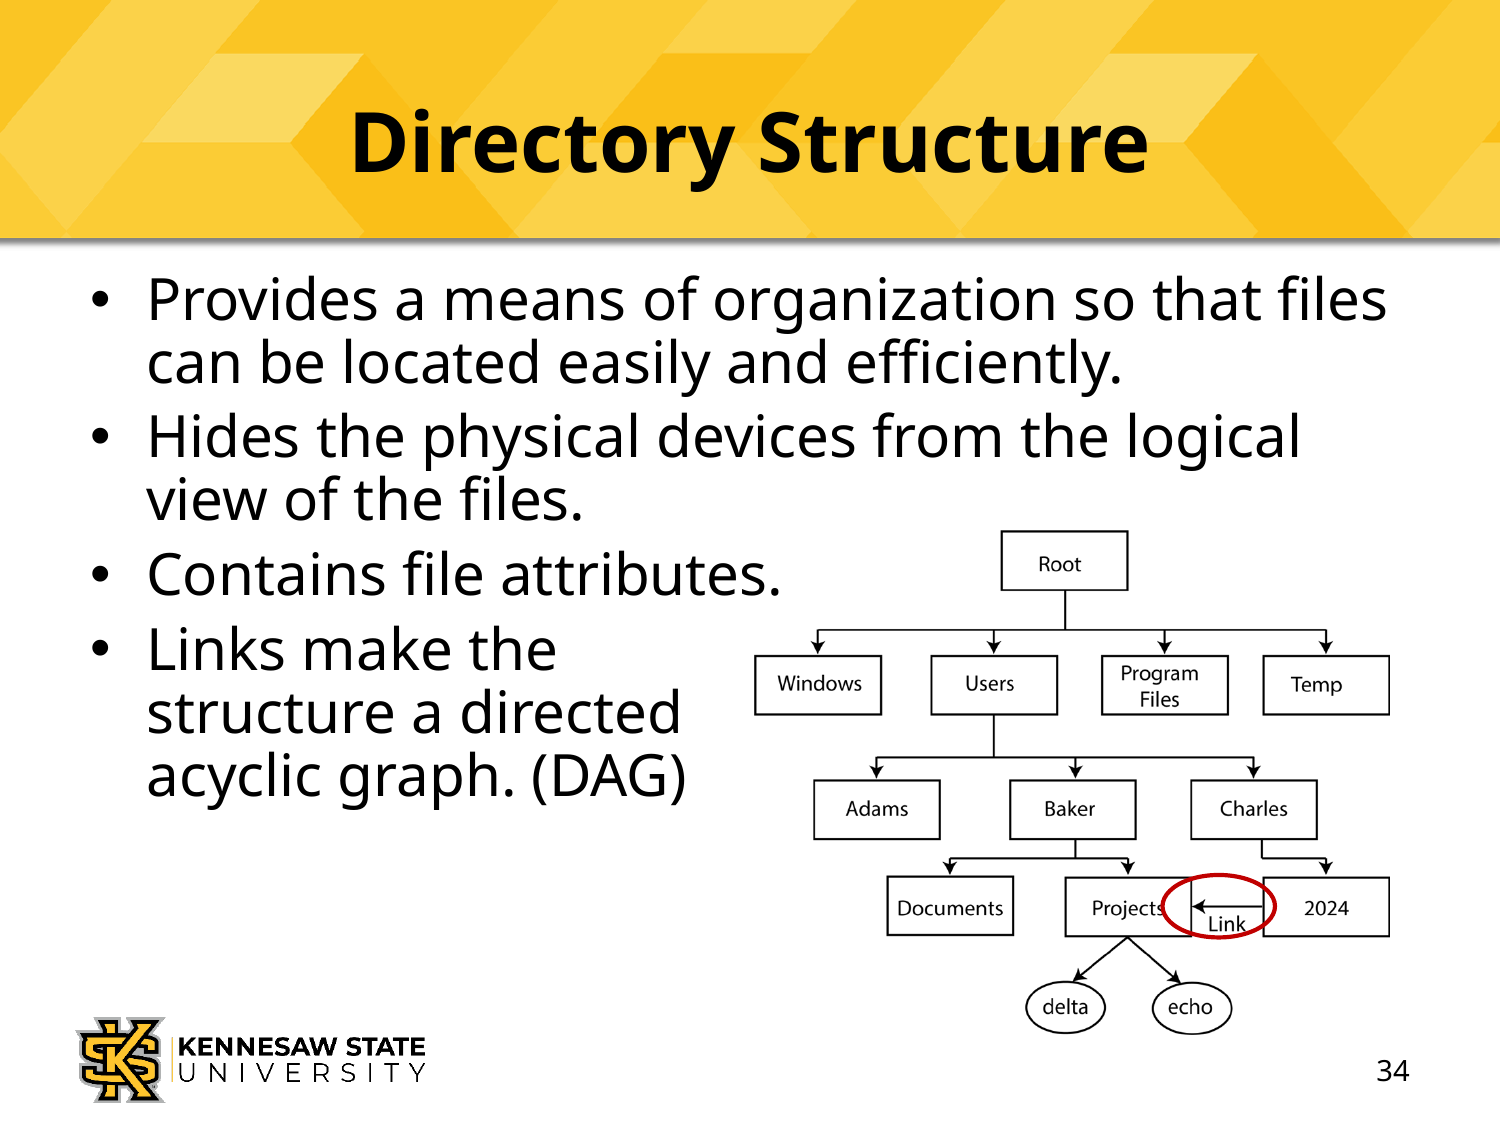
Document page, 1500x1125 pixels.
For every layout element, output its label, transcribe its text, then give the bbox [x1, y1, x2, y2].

list Provides a means of organization so that files can be located easily and efficiently. Hides the physical devices from the logical view of the files. Contains file attributes. Links make the structure a directed acyclic graph. (DAG) [75, 262, 1425, 1005]
picture [754, 530, 1390, 1036]
picture [75, 1017, 425, 1103]
picture [0, 0, 1500, 251]
title Directory Structure [75, 45, 1425, 233]
slide_number 34 [1074, 1042, 1425, 1103]
